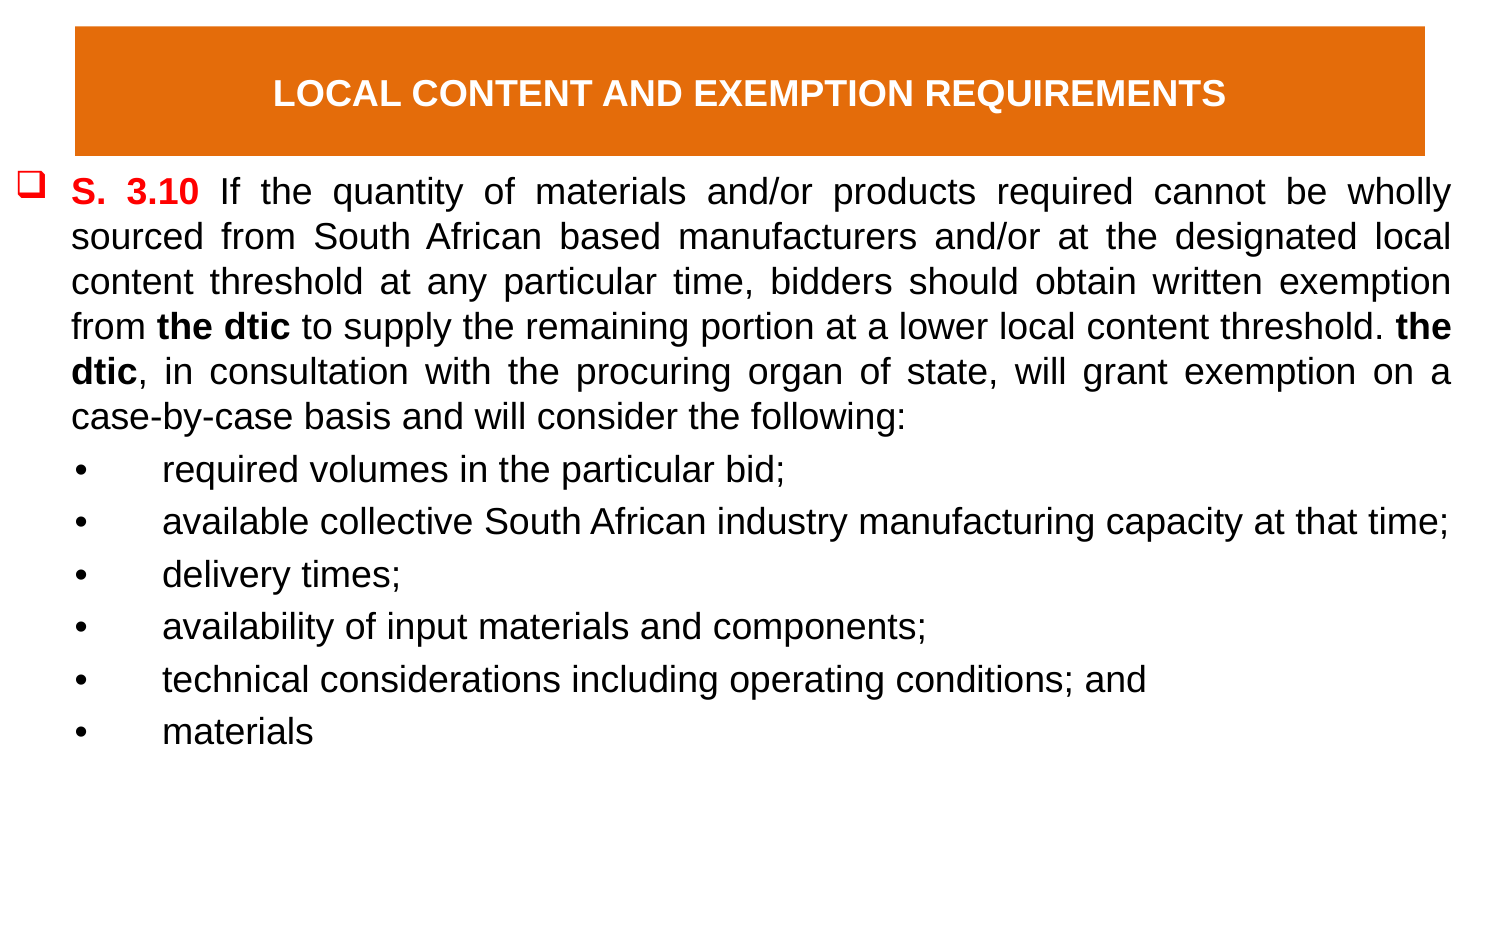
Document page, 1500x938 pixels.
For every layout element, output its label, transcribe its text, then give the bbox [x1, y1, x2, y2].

title LOCAL CONTENT AND EXEMPTION REQUIREMENTS [75, 26, 1425, 156]
text_box S. 3.10 If the quantity of materials and/or products required cannot be wholly sourced from South African based manufacturers and/or at the designated local content threshold at any particular time, bidders should obtain written exemption from the dtic to supply the remaining portion at a lower local content threshold. the dtic, in consultation with the procuring organ of state, will grant exemption on a case-by-case basis and will consider the following: • required volumes in the particular bid; • available collective South African industry manufacturing capacity at that time; • delivery times; • availability of input materials and components; • technical considerations including operating conditions; and • materials [0, 159, 1467, 791]
